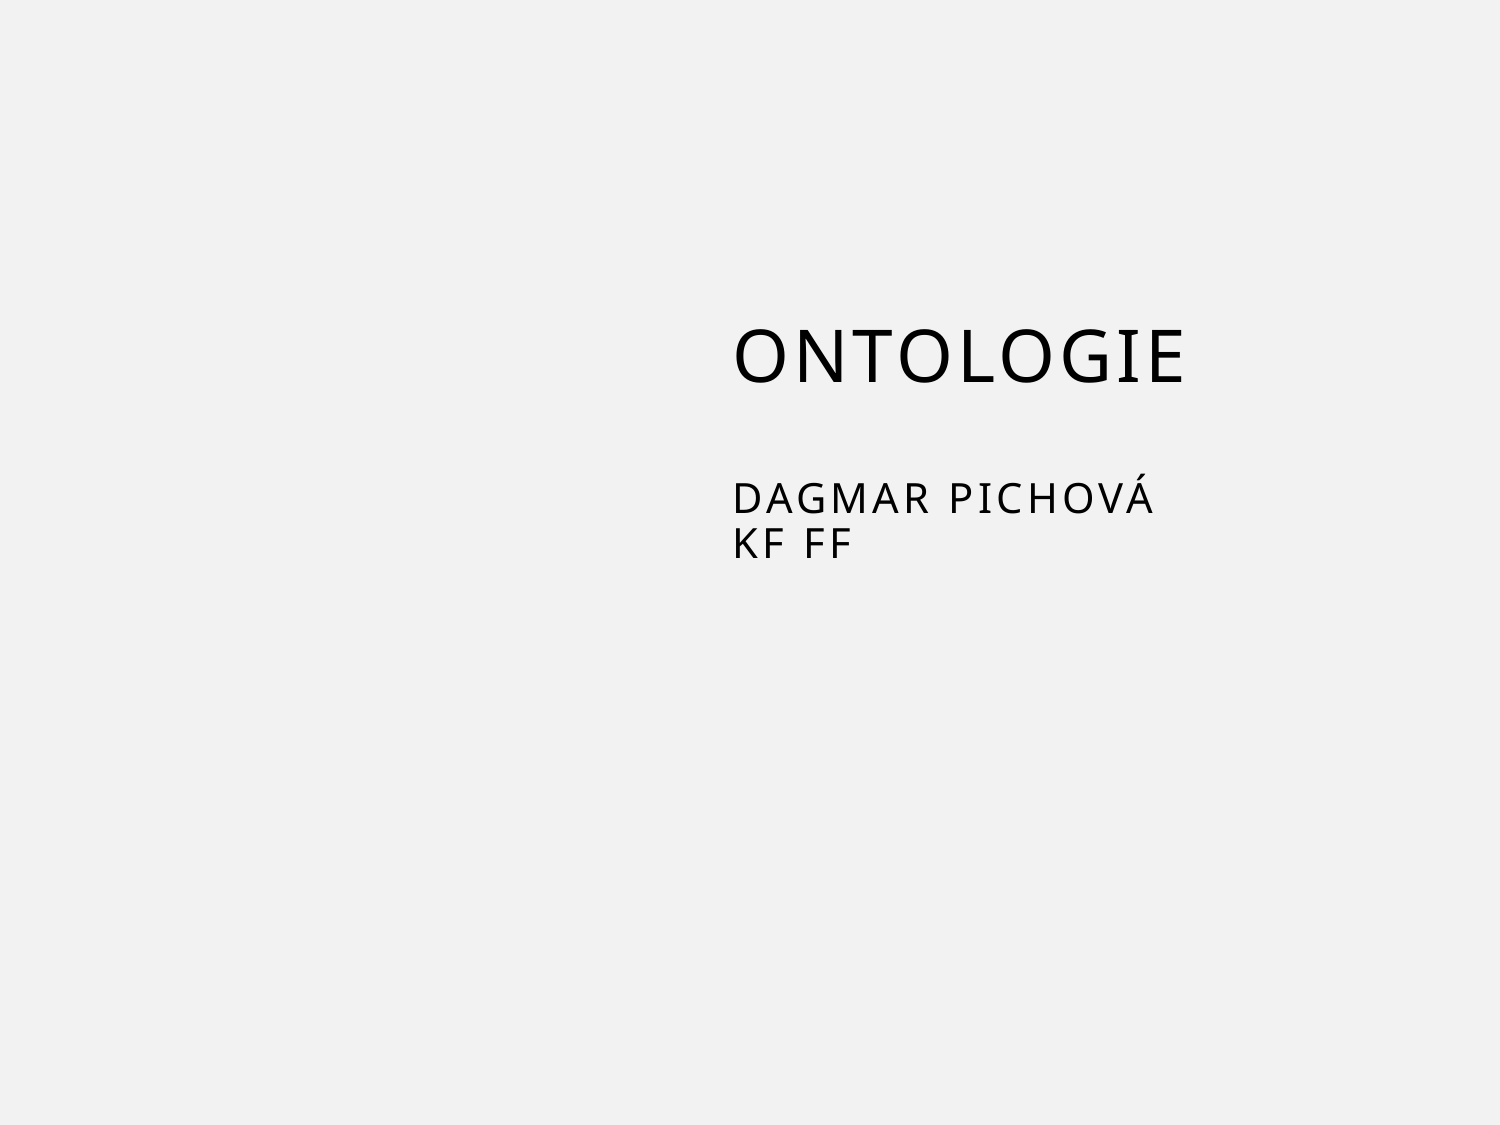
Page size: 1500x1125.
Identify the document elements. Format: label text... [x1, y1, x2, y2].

title Ontologie Dagmar Pichová KF FF [570, 135, 1353, 918]
